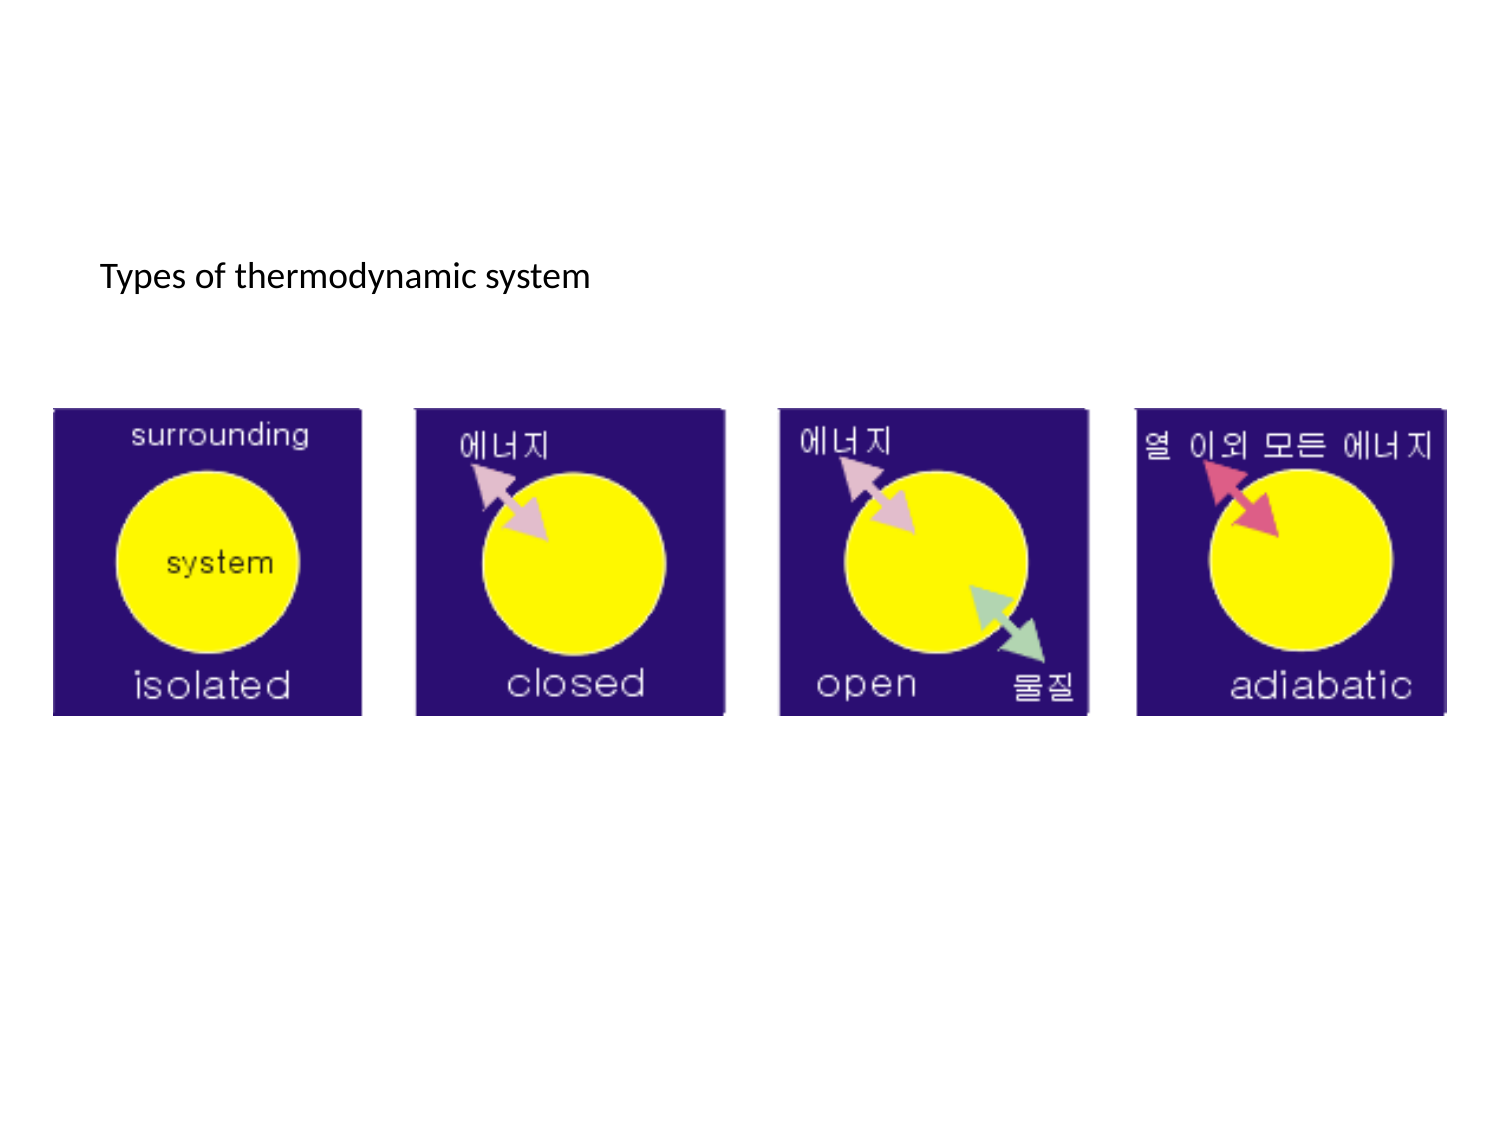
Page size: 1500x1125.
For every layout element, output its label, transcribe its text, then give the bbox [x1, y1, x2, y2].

text_box Types of thermodynamic system [85, 243, 607, 304]
picture [53, 408, 1447, 717]
